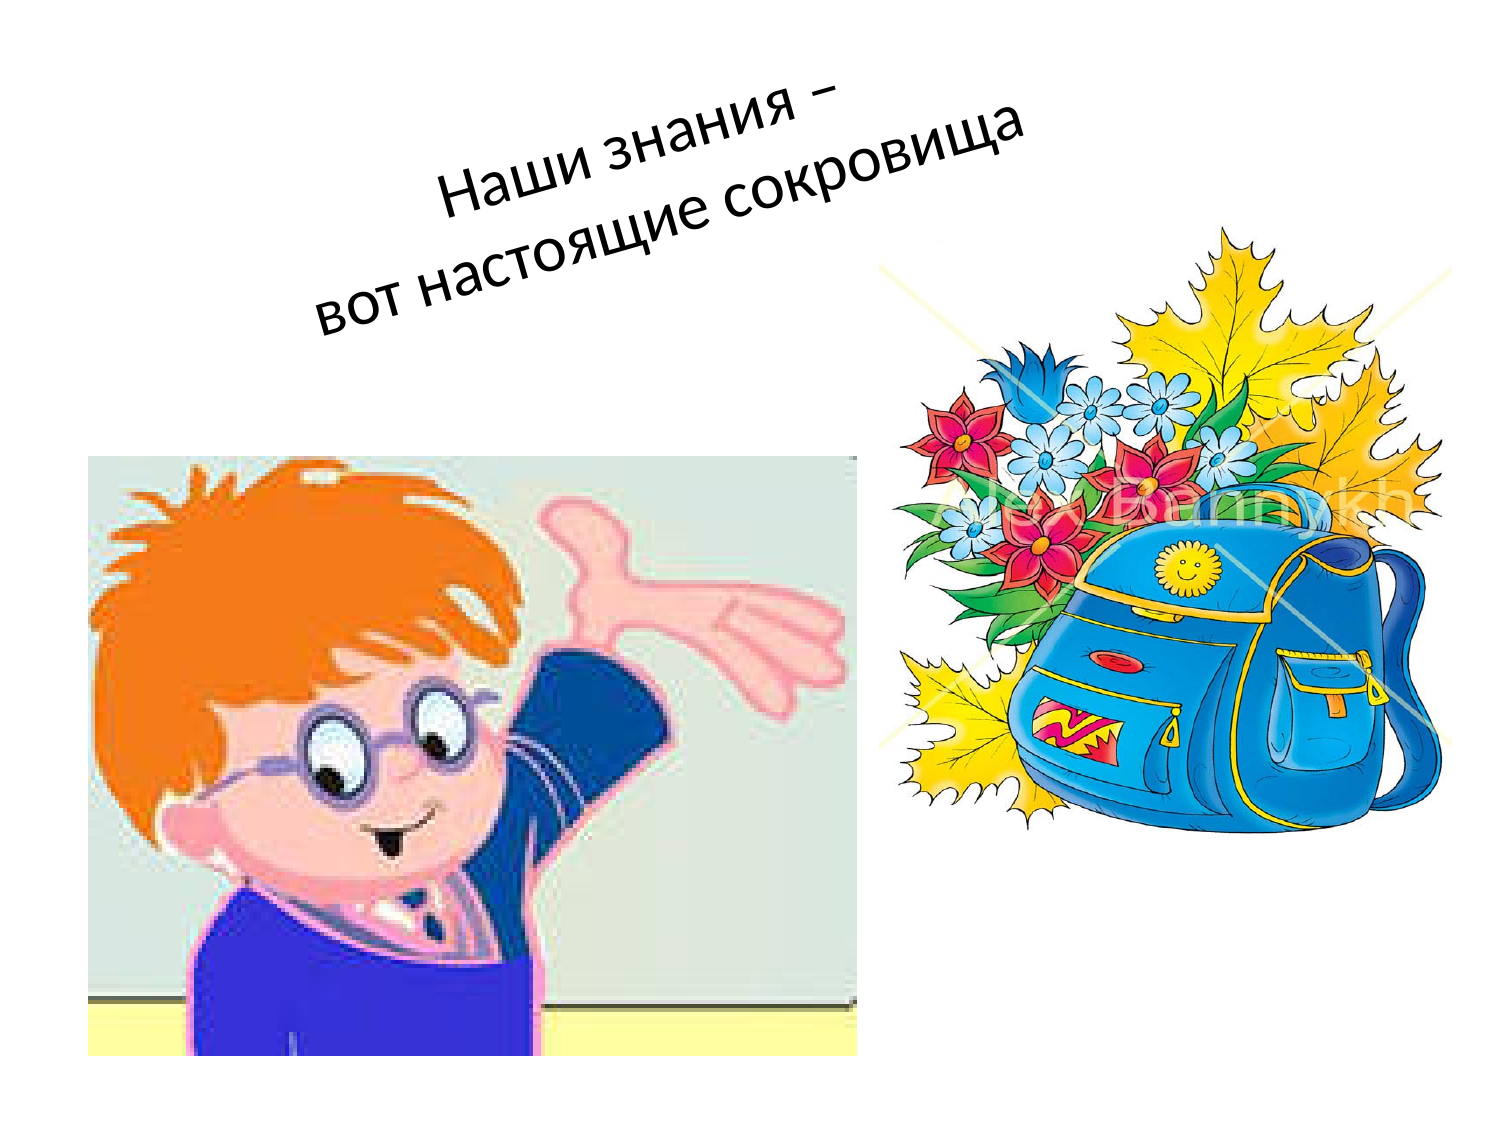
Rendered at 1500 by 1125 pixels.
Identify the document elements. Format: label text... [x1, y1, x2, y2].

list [879, 219, 1453, 845]
picture [88, 455, 857, 1056]
title Наши знания – вот настоящие сокровища [0, 0, 1425, 453]
